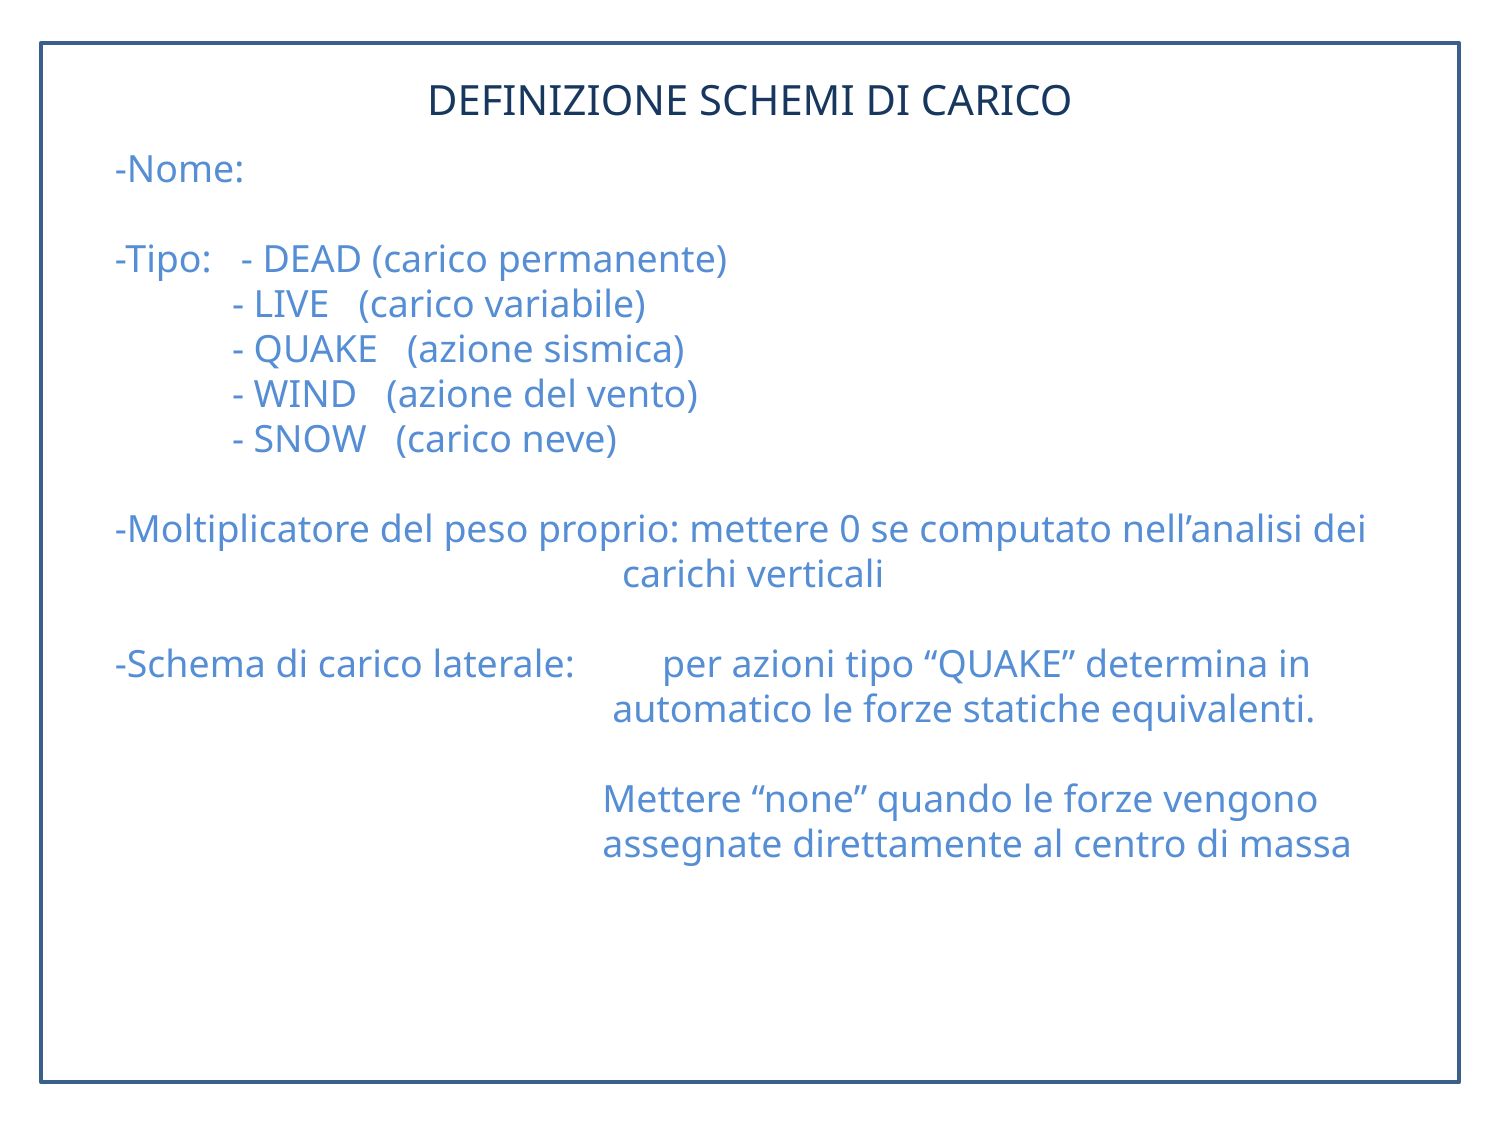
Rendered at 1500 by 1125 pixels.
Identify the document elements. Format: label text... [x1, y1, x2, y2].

text_box [39, 41, 1461, 1084]
text_box -Nome: -Tipo: - DEAD (carico permanente) - LIVE (carico variabile) - QUAKE (azione sismica) - WIND (azione del vento) - SNOW (carico neve) -Moltiplicatore del peso proprio: mettere 0 se computato nell’analisi dei carichi verticali -Schema di carico laterale: per azioni tipo “QUAKE” determina in automatico le forze statiche equivalenti. Mettere “none” quando le forze vengono assegnate direttamente al centro di massa [100, 137, 1436, 872]
text_box DEFINIZIONE SCHEMI DI CARICO [41, 66, 1459, 132]
